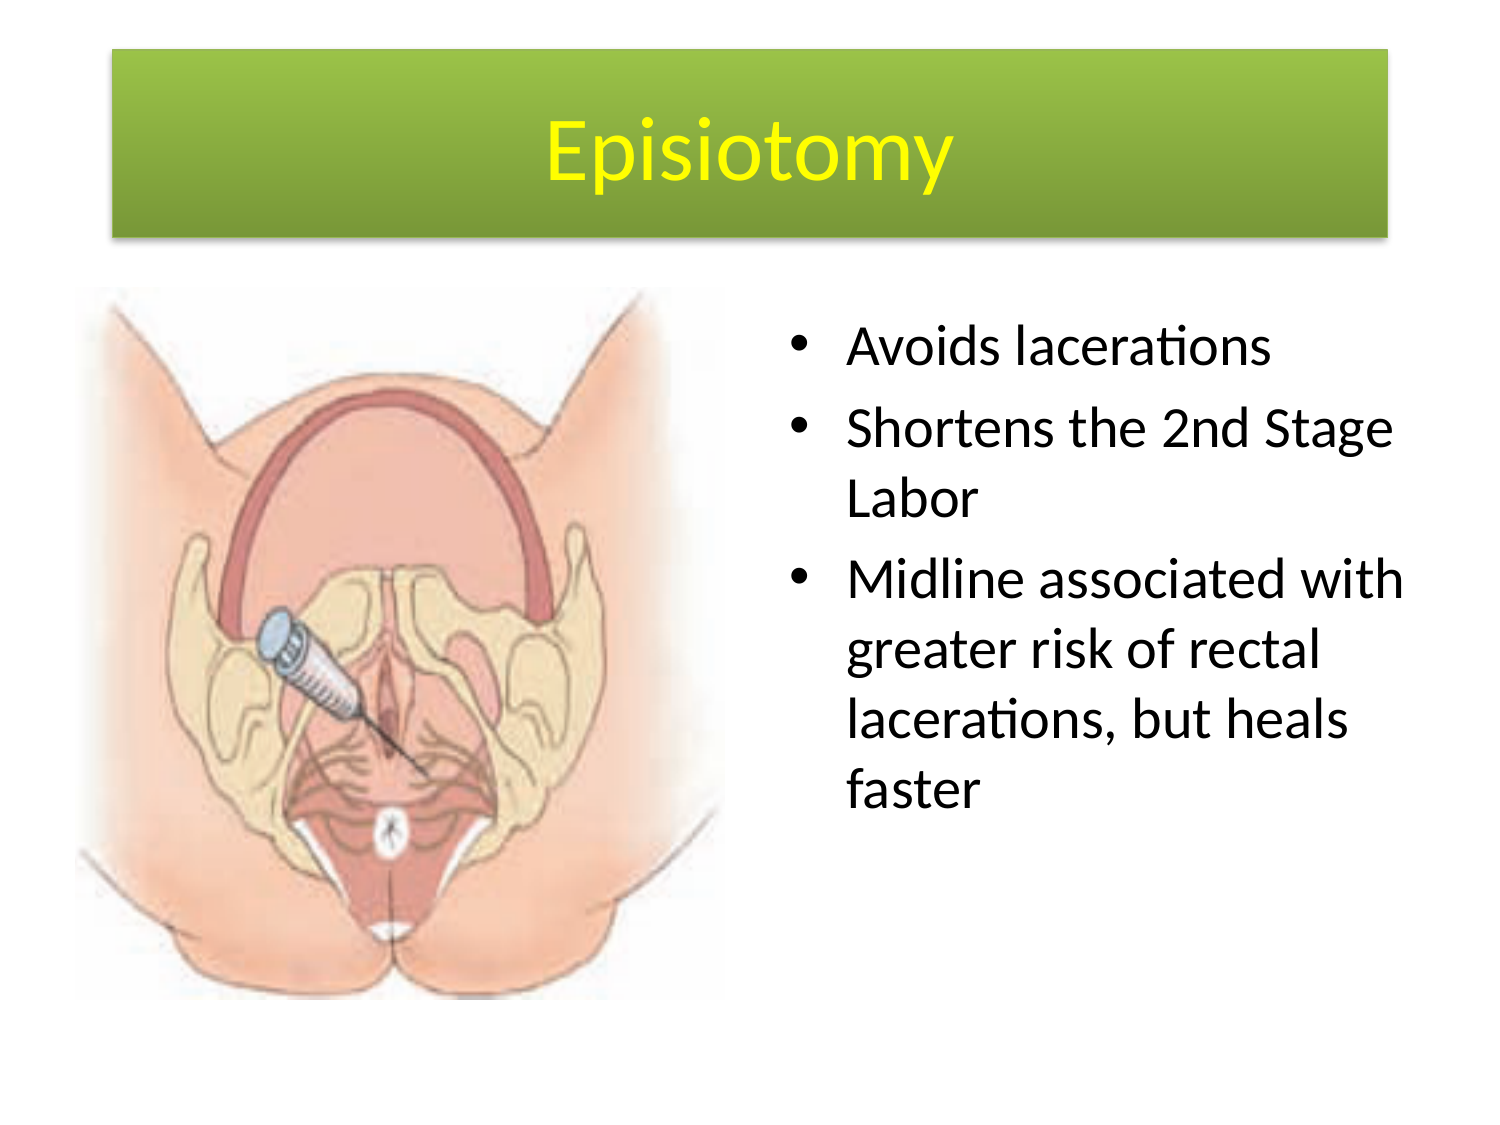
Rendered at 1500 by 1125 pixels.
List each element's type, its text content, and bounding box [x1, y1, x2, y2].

list Avoids lacerations Shortens the 2nd Stage Labor Midline associated with greater risk of rectal lacerations, but heals faster [774, 299, 1450, 963]
picture [74, 287, 726, 1001]
title Episiotomy [112, 49, 1388, 238]
